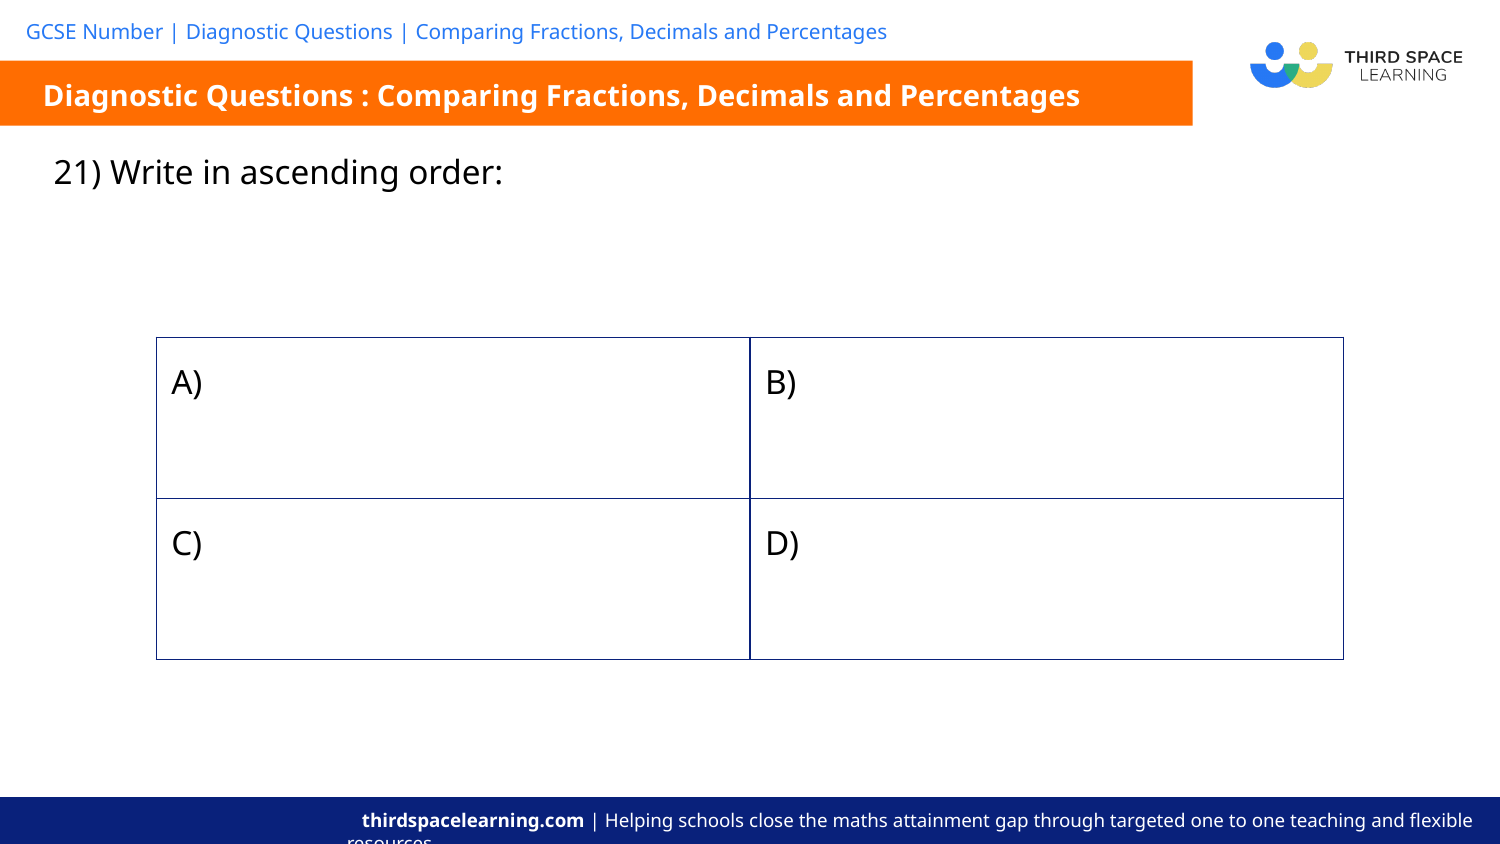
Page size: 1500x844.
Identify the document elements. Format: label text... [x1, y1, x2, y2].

picture [1250, 33, 1465, 99]
text_box Diagnostic Questions : Comparing Fractions, Decimals and Percentages [27, 61, 1205, 127]
